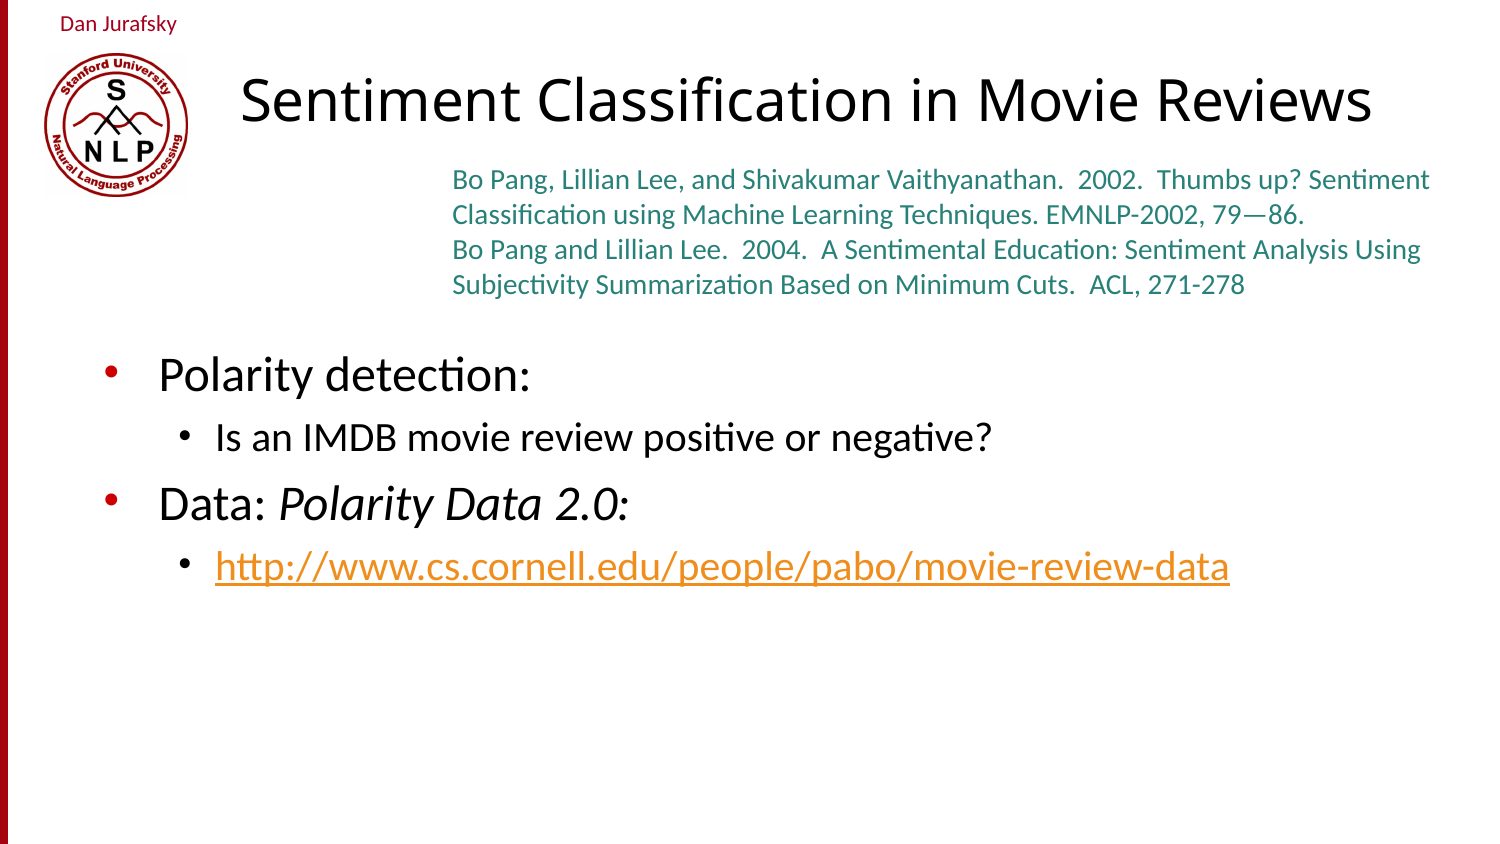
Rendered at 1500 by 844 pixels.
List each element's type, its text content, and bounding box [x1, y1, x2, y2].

list Polarity detection: Is an IMDB movie review positive or negative? Data: Polarity Data 2.0: http://www.cs.cornell.edu/people/pabo/movie-review-data [87, 334, 1363, 722]
picture [44, 53, 188, 197]
text_box Bo Pang, Lillian Lee, and Shivakumar Vaithyanathan. 2002. Thumbs up? Sentiment Classification using Machine Learning Techniques. EMNLP-2002, 79—86. Bo Pang and Lillian Lee. 2004. A Sentimental Education: Sentiment Analysis Using Subjectivity Summarization Based on Minimum Cuts. ACL, 271-278 [437, 152, 1500, 308]
title Sentiment Classification in Movie Reviews [225, 0, 1488, 141]
